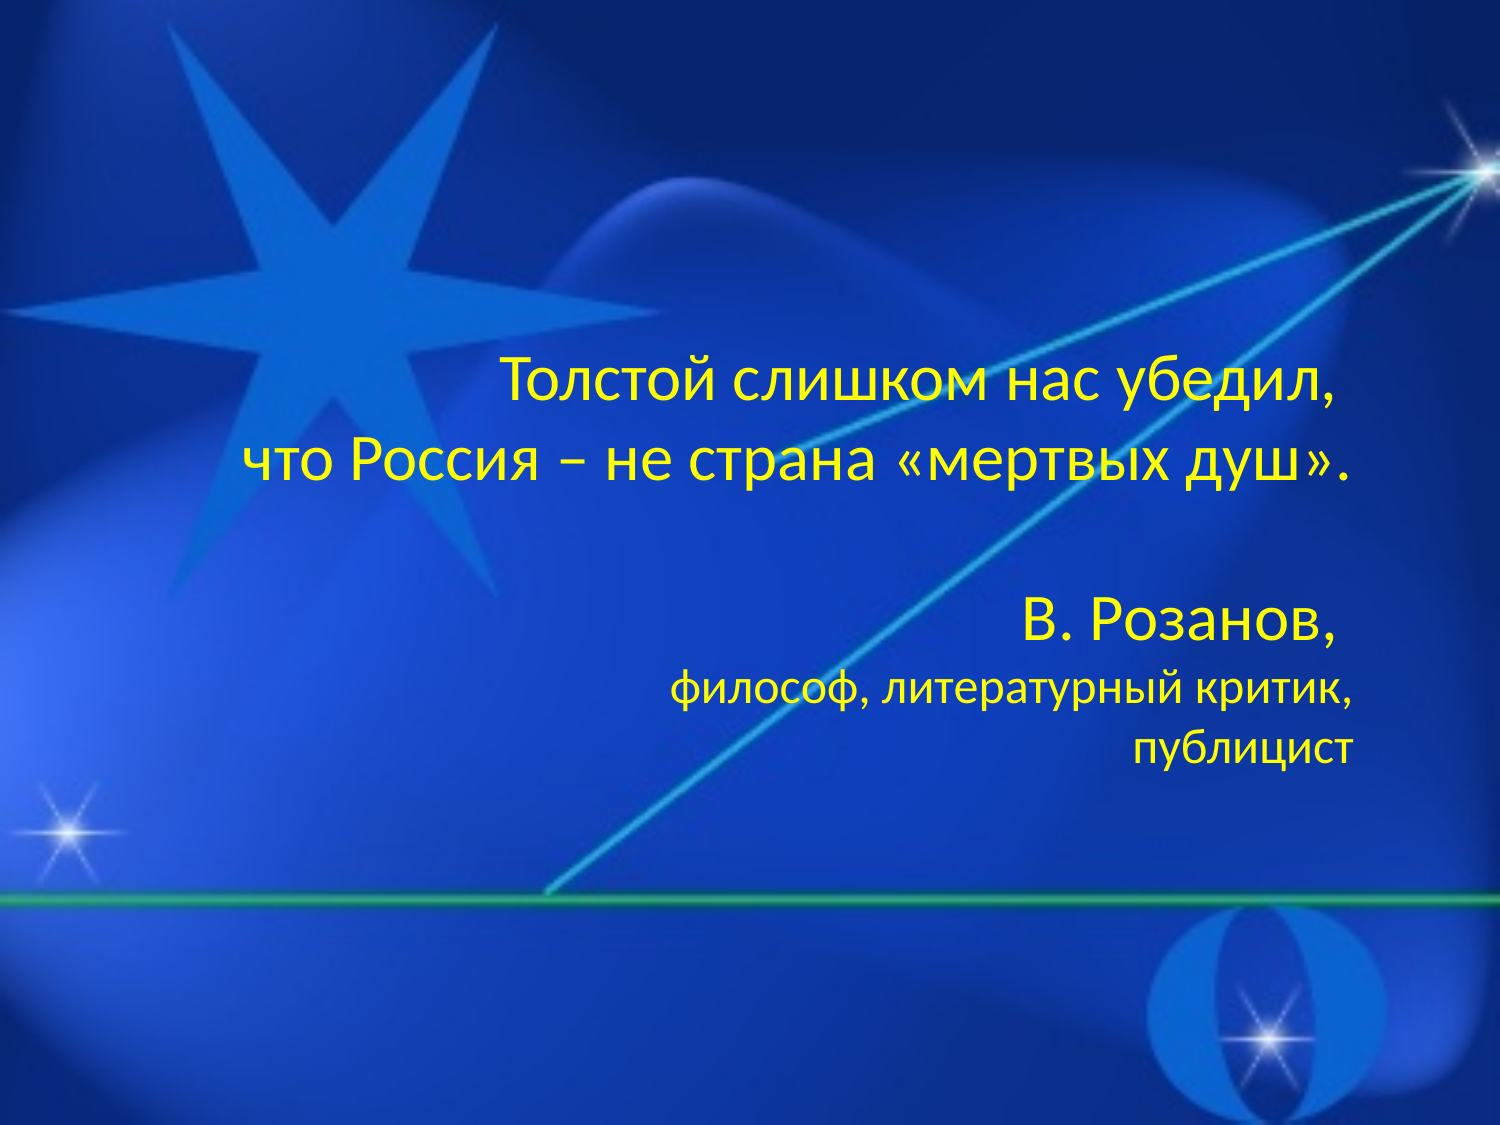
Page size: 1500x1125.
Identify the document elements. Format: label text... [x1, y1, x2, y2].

title Толстой слишком нас убедил, что Россия – не страна «мертвых душ». В. Розанов, философ, литературный критик, публицист [93, 433, 1369, 675]
picture [0, 0, 1500, 1125]
